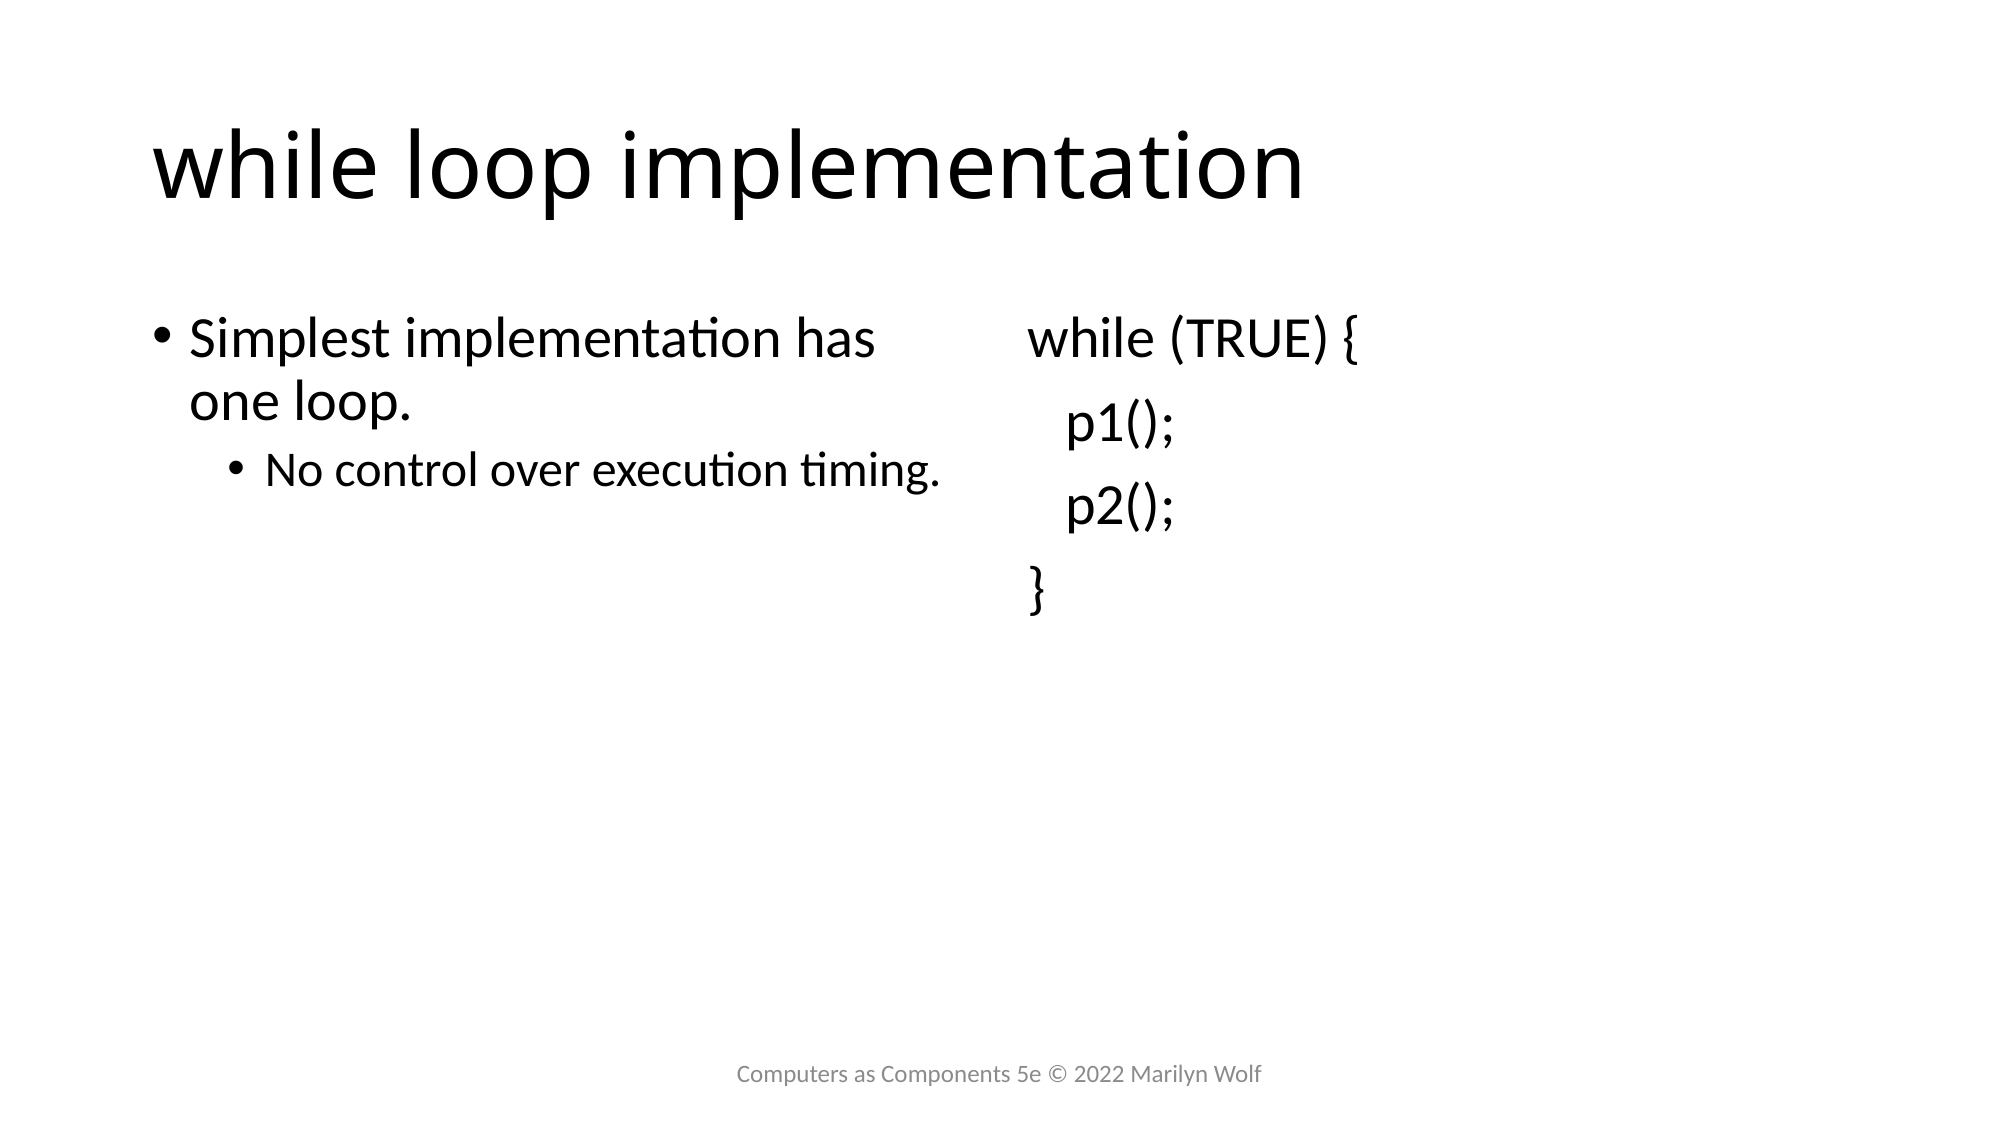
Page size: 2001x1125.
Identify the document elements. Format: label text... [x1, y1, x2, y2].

list Simplest implementation has one loop. No control over execution timing. [137, 299, 988, 1014]
title while loop implementation [137, 59, 1863, 278]
list while (TRUE) { p1(); p2(); } [1012, 299, 1863, 1014]
footer Computers as Components 5e © 2022 Marilyn Wolf [662, 1042, 1338, 1103]
